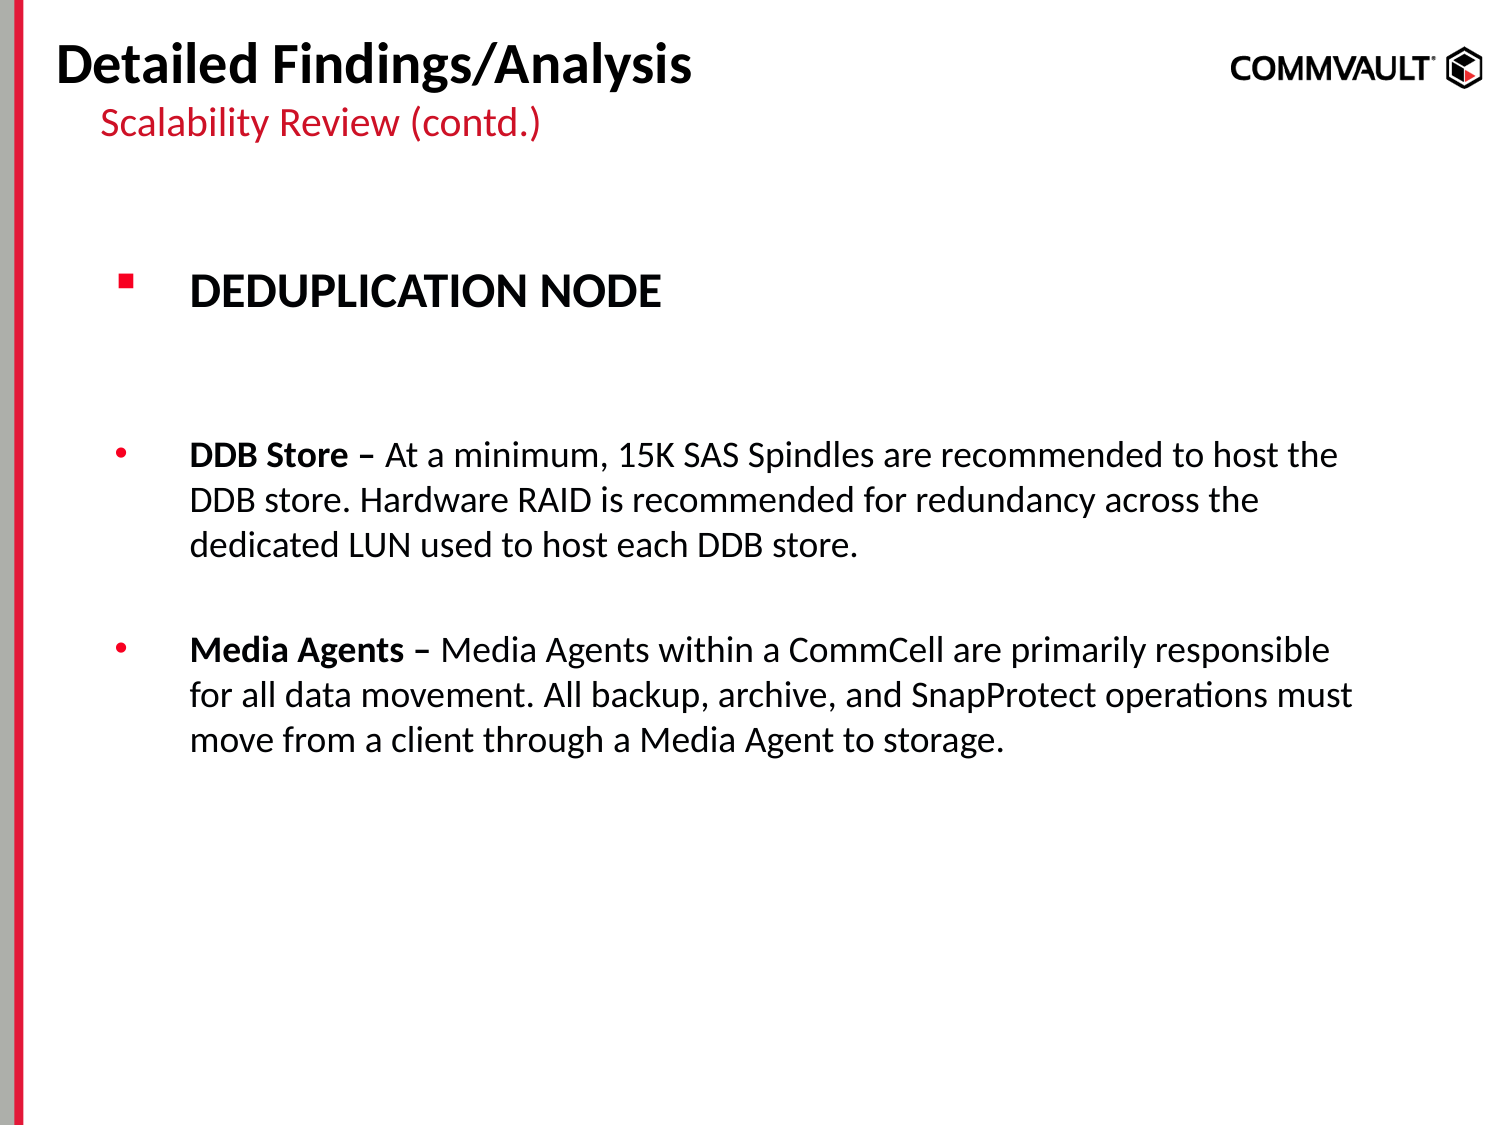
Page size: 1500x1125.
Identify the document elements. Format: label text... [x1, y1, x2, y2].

picture [1247, 46, 1483, 89]
title Detailed Findings/Analysis [41, 30, 1247, 91]
list Scalability Review (contd.) [85, 91, 1247, 150]
text_box DEDUPLICATION NODE DDB Store – At a minimum, 15K SAS Spindles are recommended to host the DDB store. Hardware RAID is recommended for redundancy across the dedicated LUN used to host each DDB store. Media Agents – Media Agents within a CommCell are primarily responsible for all data movement. All backup, archive, and SnapProtect operations must move from a client through a Media Agent to storage. [24, 249, 1375, 1088]
